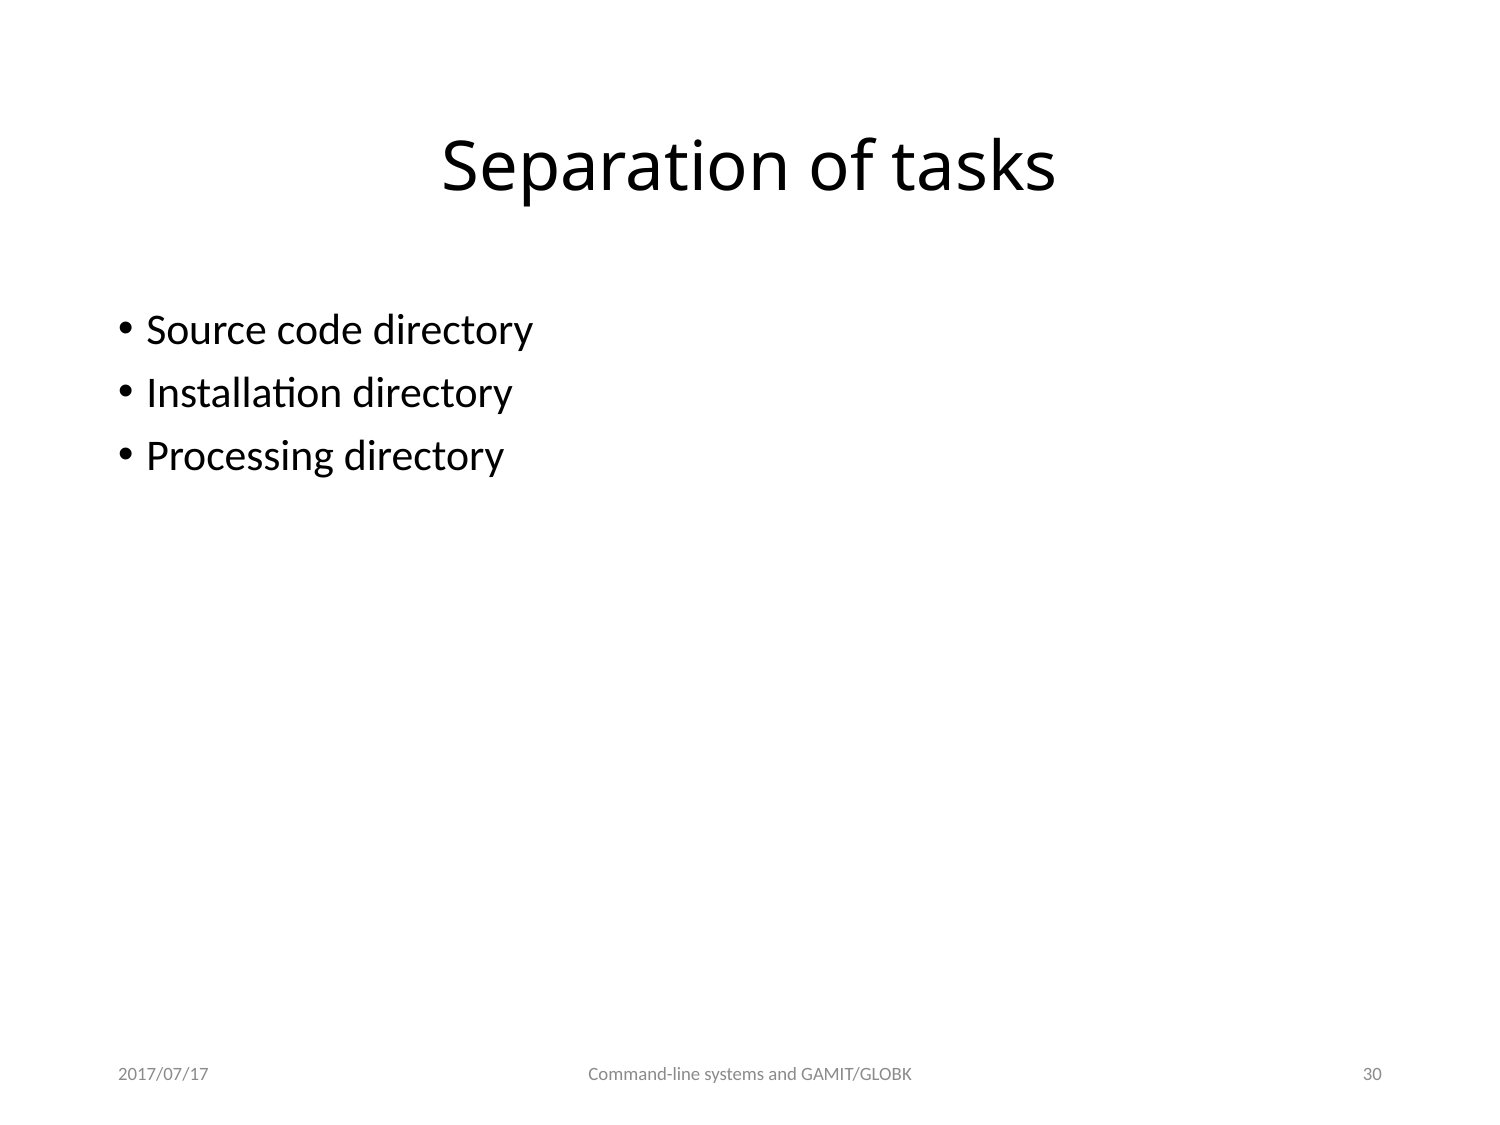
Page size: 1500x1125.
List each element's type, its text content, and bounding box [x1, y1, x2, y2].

footer Command-line systems and GAMIT/GLOBK [496, 1042, 1004, 1103]
slide_number 29 [1059, 1042, 1397, 1103]
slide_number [103, 1042, 441, 1103]
list Source code directory Installation directory Processing directory [103, 299, 1397, 1014]
title Separation of tasks [103, 59, 1397, 278]
